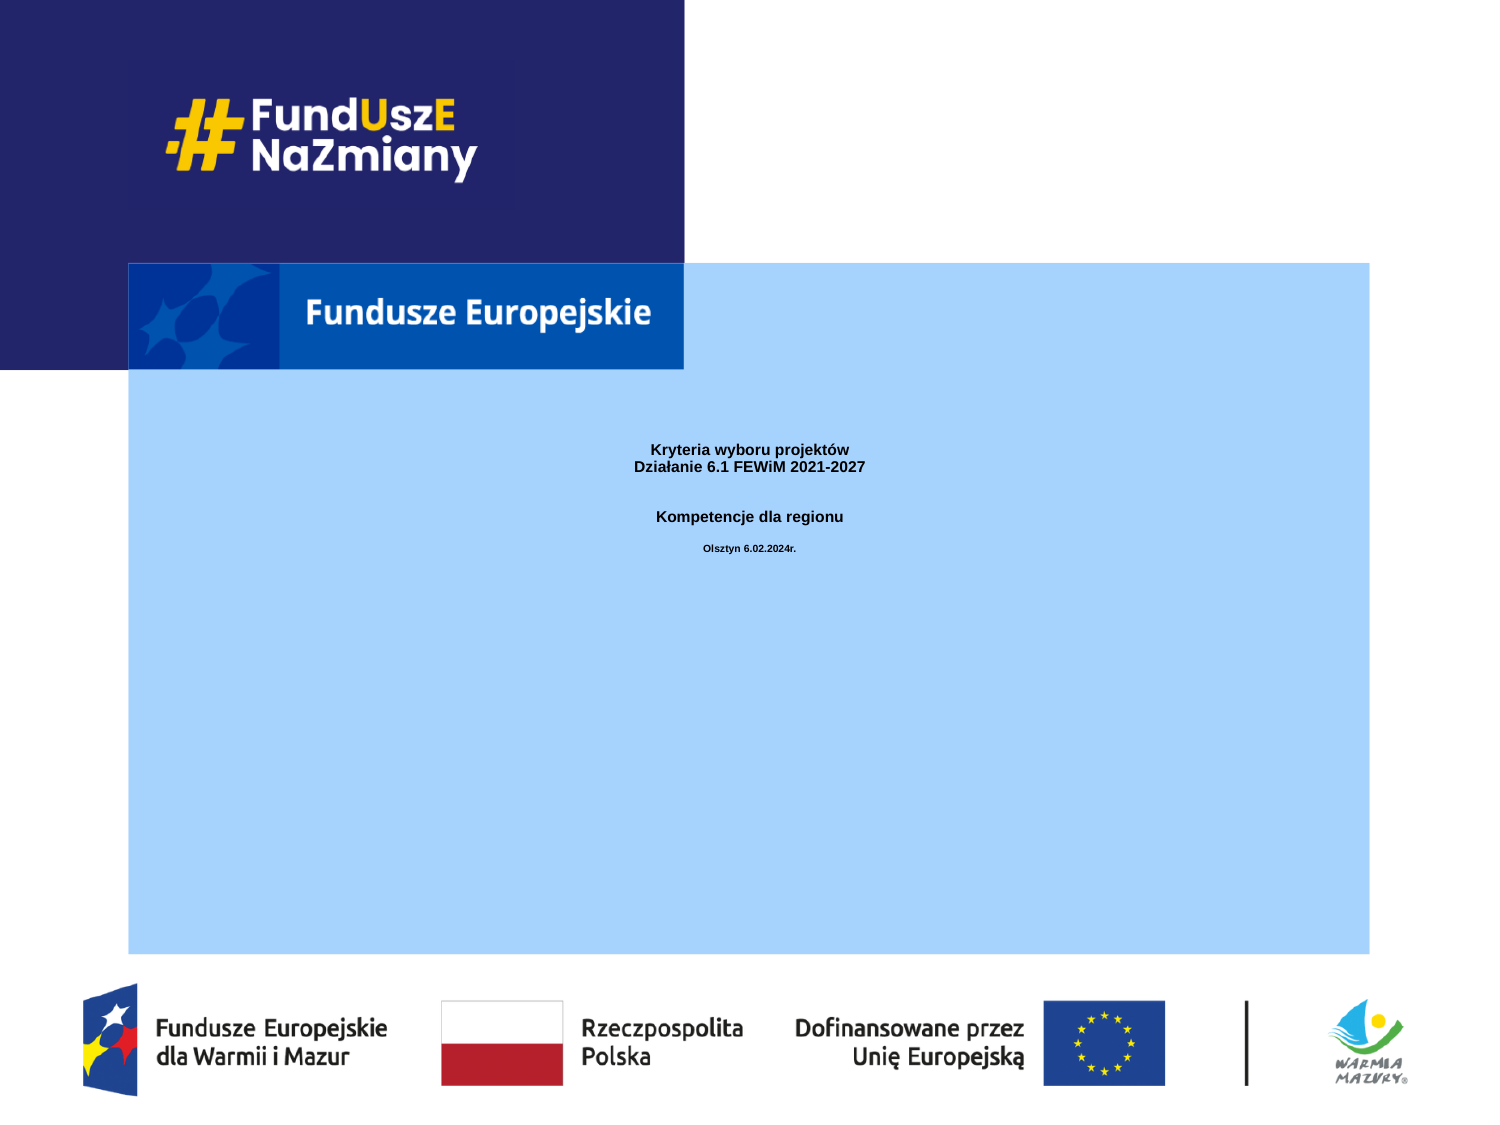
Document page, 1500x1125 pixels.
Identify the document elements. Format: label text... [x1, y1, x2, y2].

picture [0, 0, 1499, 1125]
title Kryteria wyboru projektów Działanie 6.1 FEWiM 2021-2027 Kompetencje dla regionu Olsztyn 6.02.2024r. [187, 340, 1313, 563]
